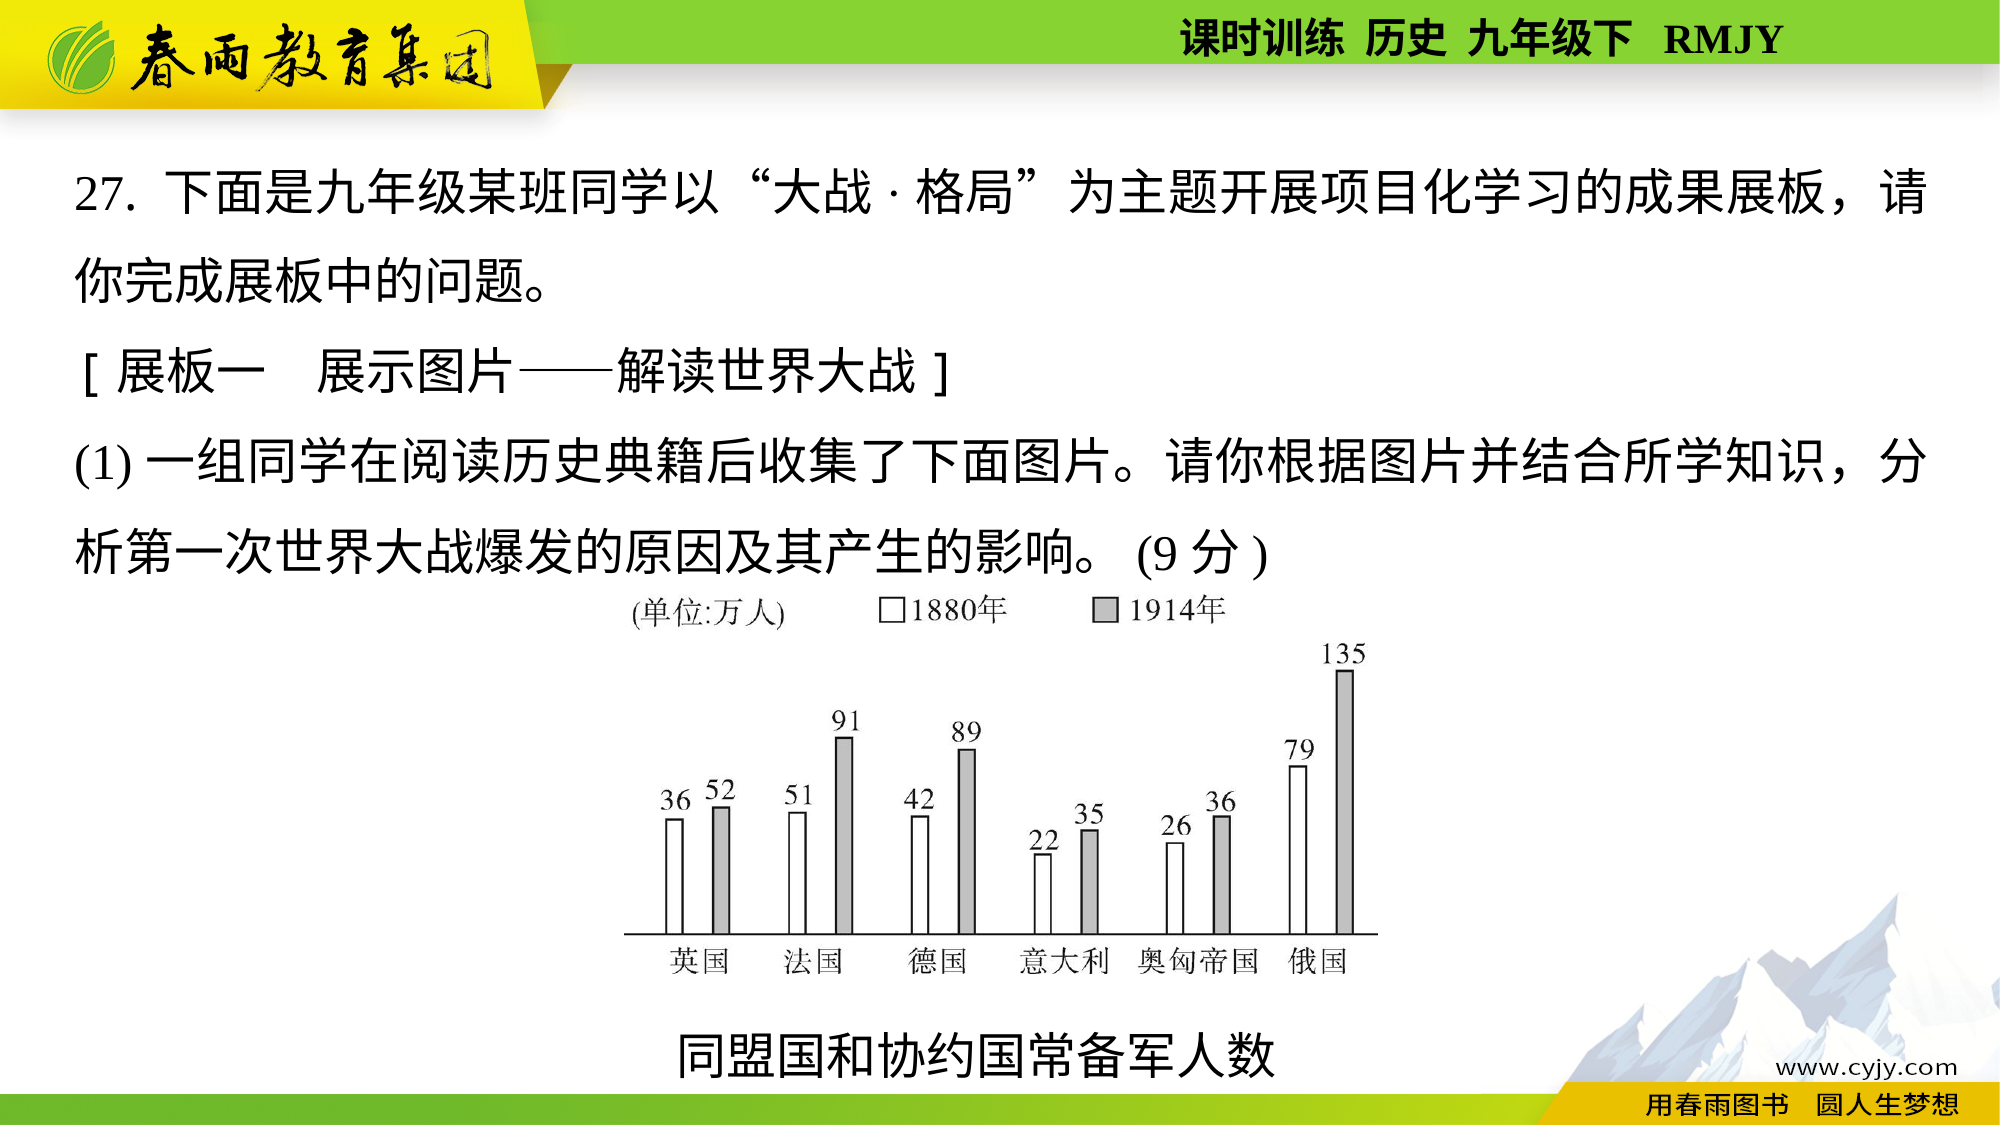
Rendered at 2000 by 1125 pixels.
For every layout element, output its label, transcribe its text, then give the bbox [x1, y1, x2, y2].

list 27. 下面是九年级某班同学以“大战·格局”为主题开展项目化学习的成果展板，请你完成展板中的问题。 [展板一 展示图片——解读世界大战] (1)一组同学在阅读历史典籍后收集了下面图片。请你根据图片并结合所学知识，分析第一次世界大战爆发的原因及其产生的影响。(9分) [59, 122, 1944, 581]
text_box 同盟国和协约国常备军人数 [662, 987, 1292, 1093]
picture [0, 0, 2000, 1125]
